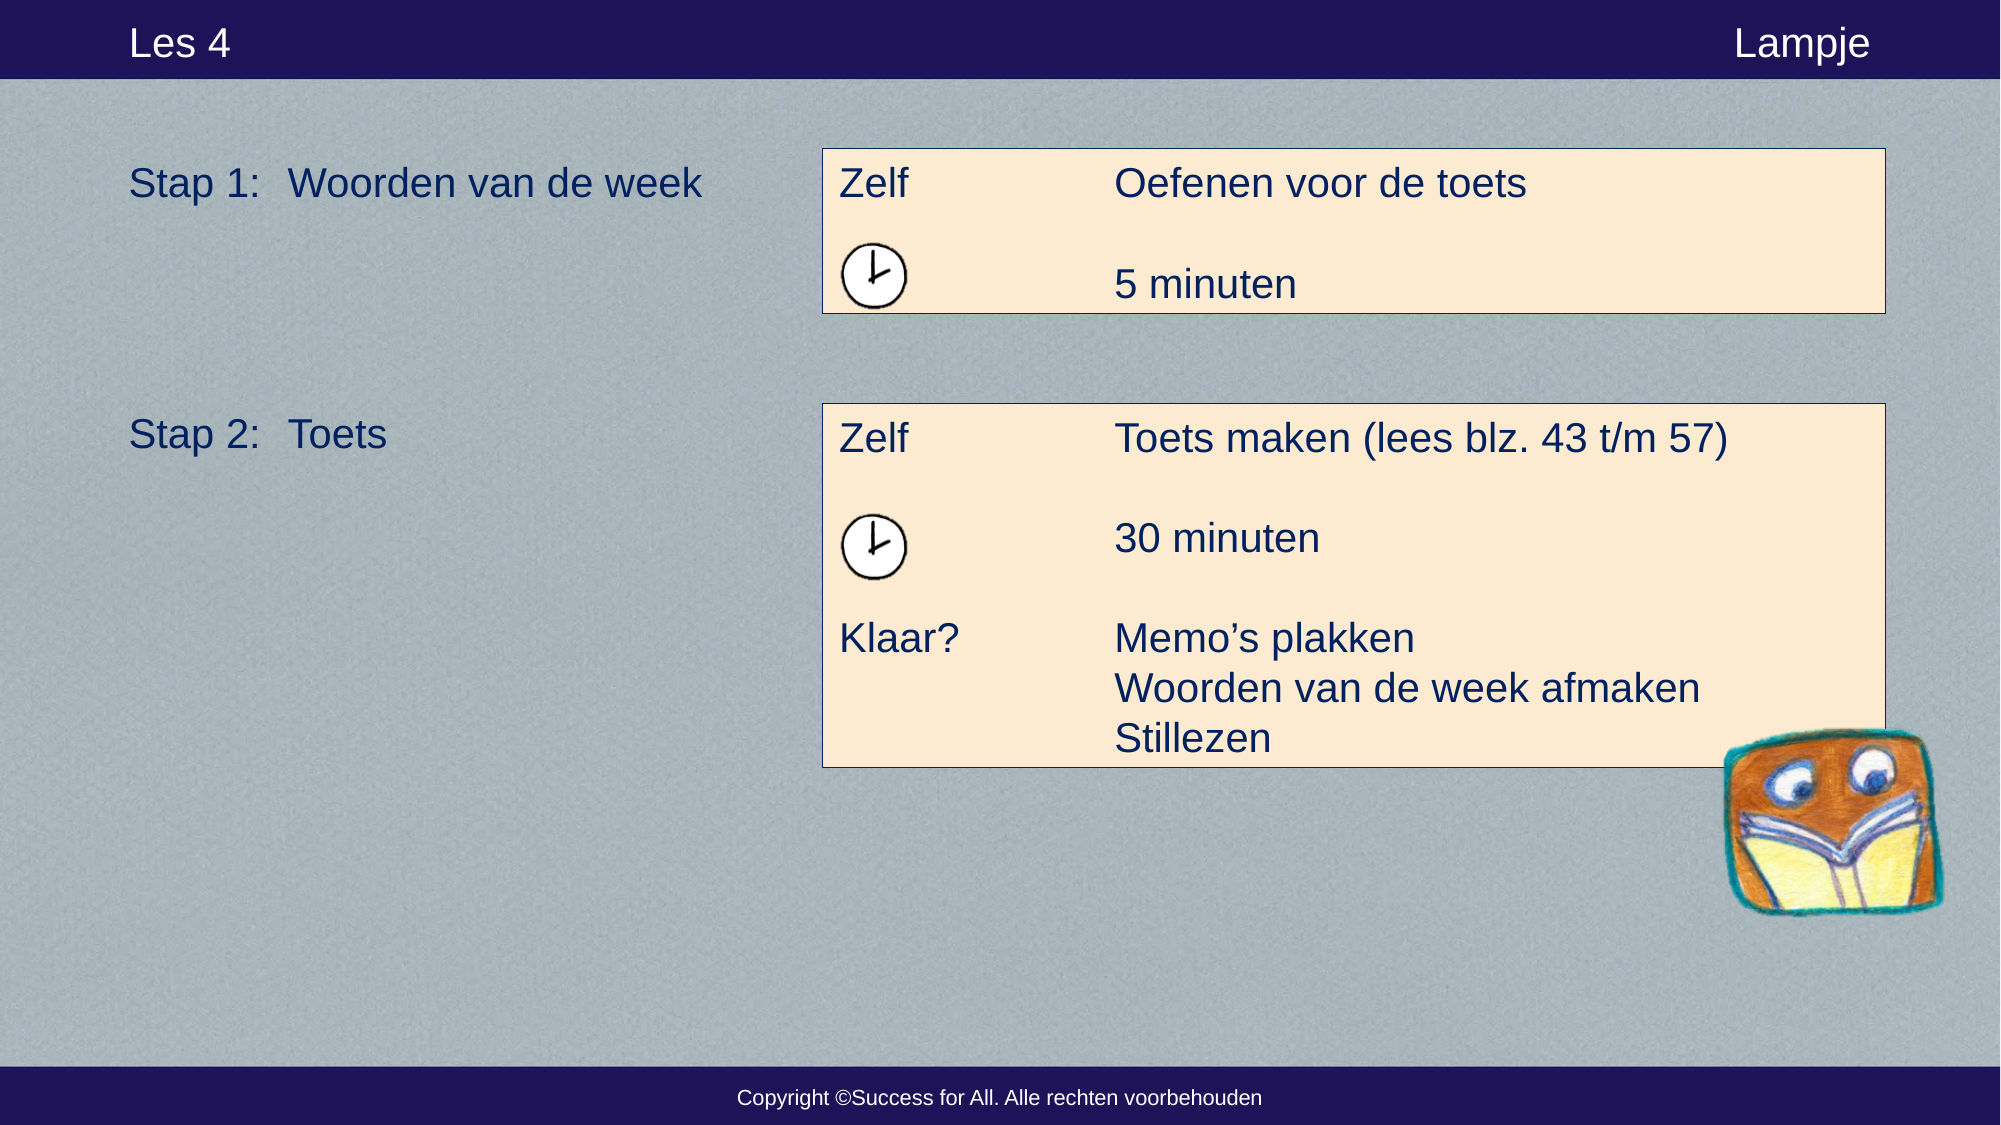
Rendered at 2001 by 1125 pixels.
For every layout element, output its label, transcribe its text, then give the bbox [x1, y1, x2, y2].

text_box Copyright ©Success for All. Alle rechten voorbehouden [0, 1076, 2000, 1125]
picture [0, 0, 2001, 1125]
text_box Zelf Oefenen voor de toets 5 minuten [822, 148, 1886, 314]
text_box Les 4 [114, 8, 354, 73]
text_box Zelf Toets maken (lees blz. 43 t/m 57) 30 minuten Klaar? Memo’s plakken Woorden van de week afmaken Stillezen [822, 403, 1886, 768]
text_box Lampje [999, 8, 1886, 73]
text_box Stap 1: Woorden van de week Stap 2: Toets [114, 148, 907, 764]
